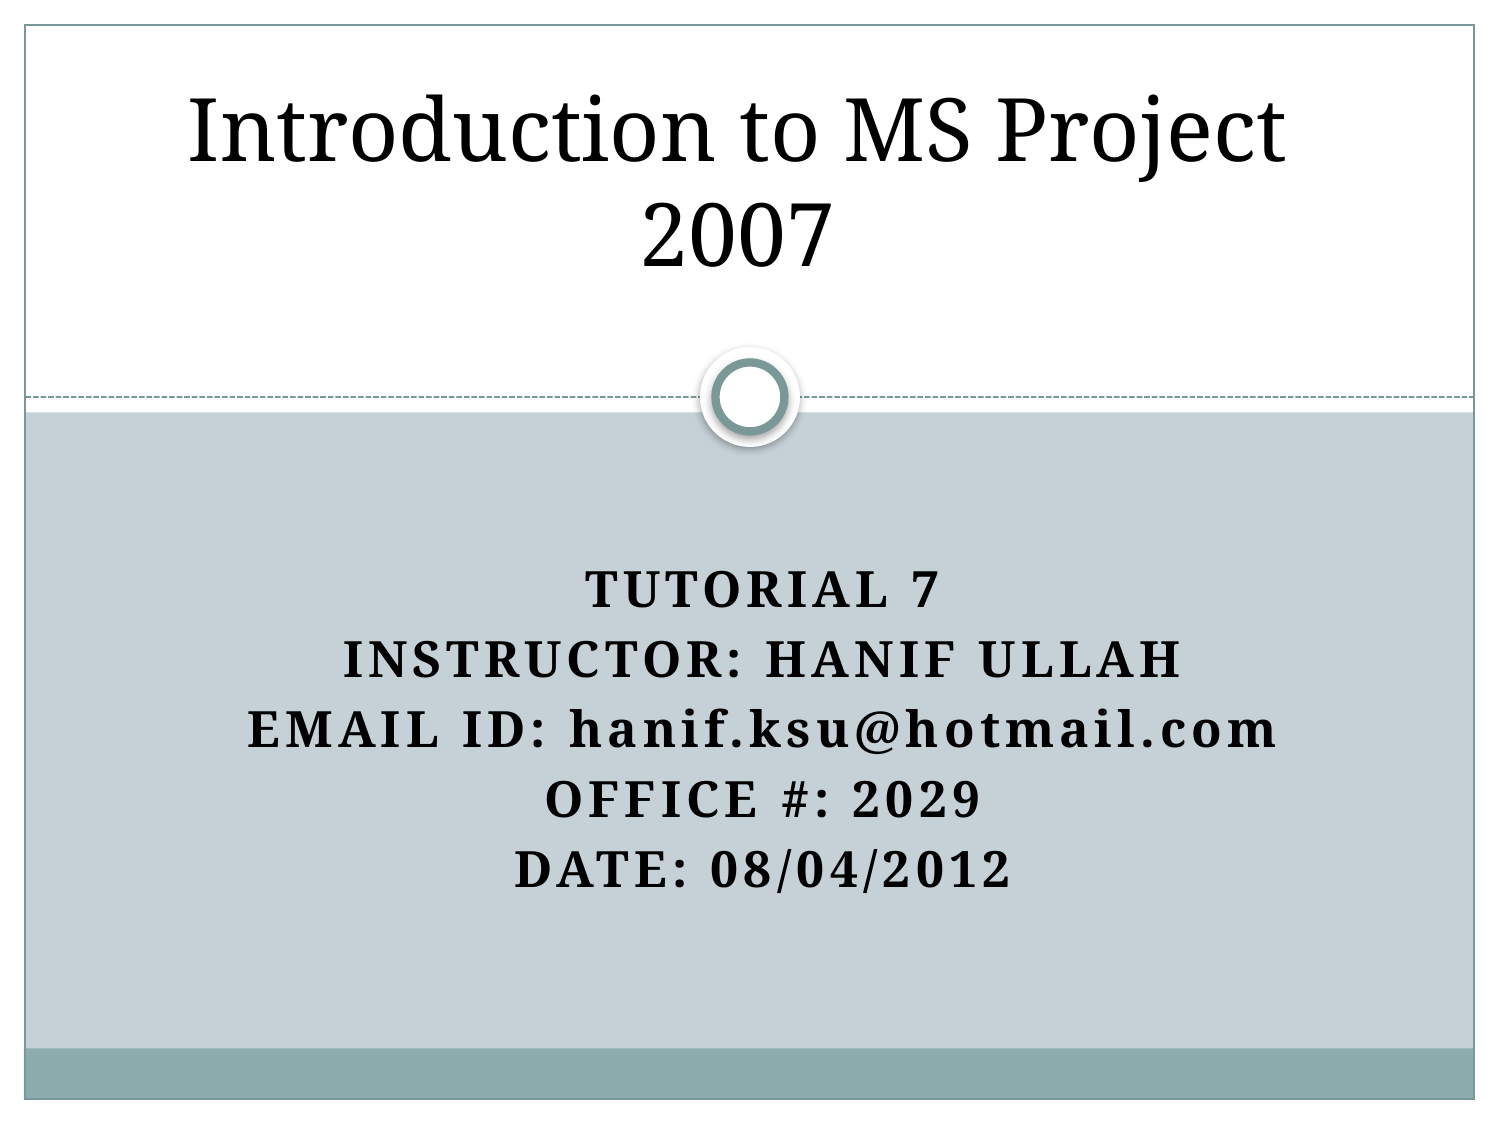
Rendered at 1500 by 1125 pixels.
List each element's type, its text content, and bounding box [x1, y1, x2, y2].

title Introduction to MS Project 2007 [99, 50, 1375, 292]
subtitle Tutorial 7 Instructor: Hanif Ullah Email ID: hanif.ksu@hotmail.com Office #: 2029 Date: 08/04/2012 [125, 549, 1400, 1050]
